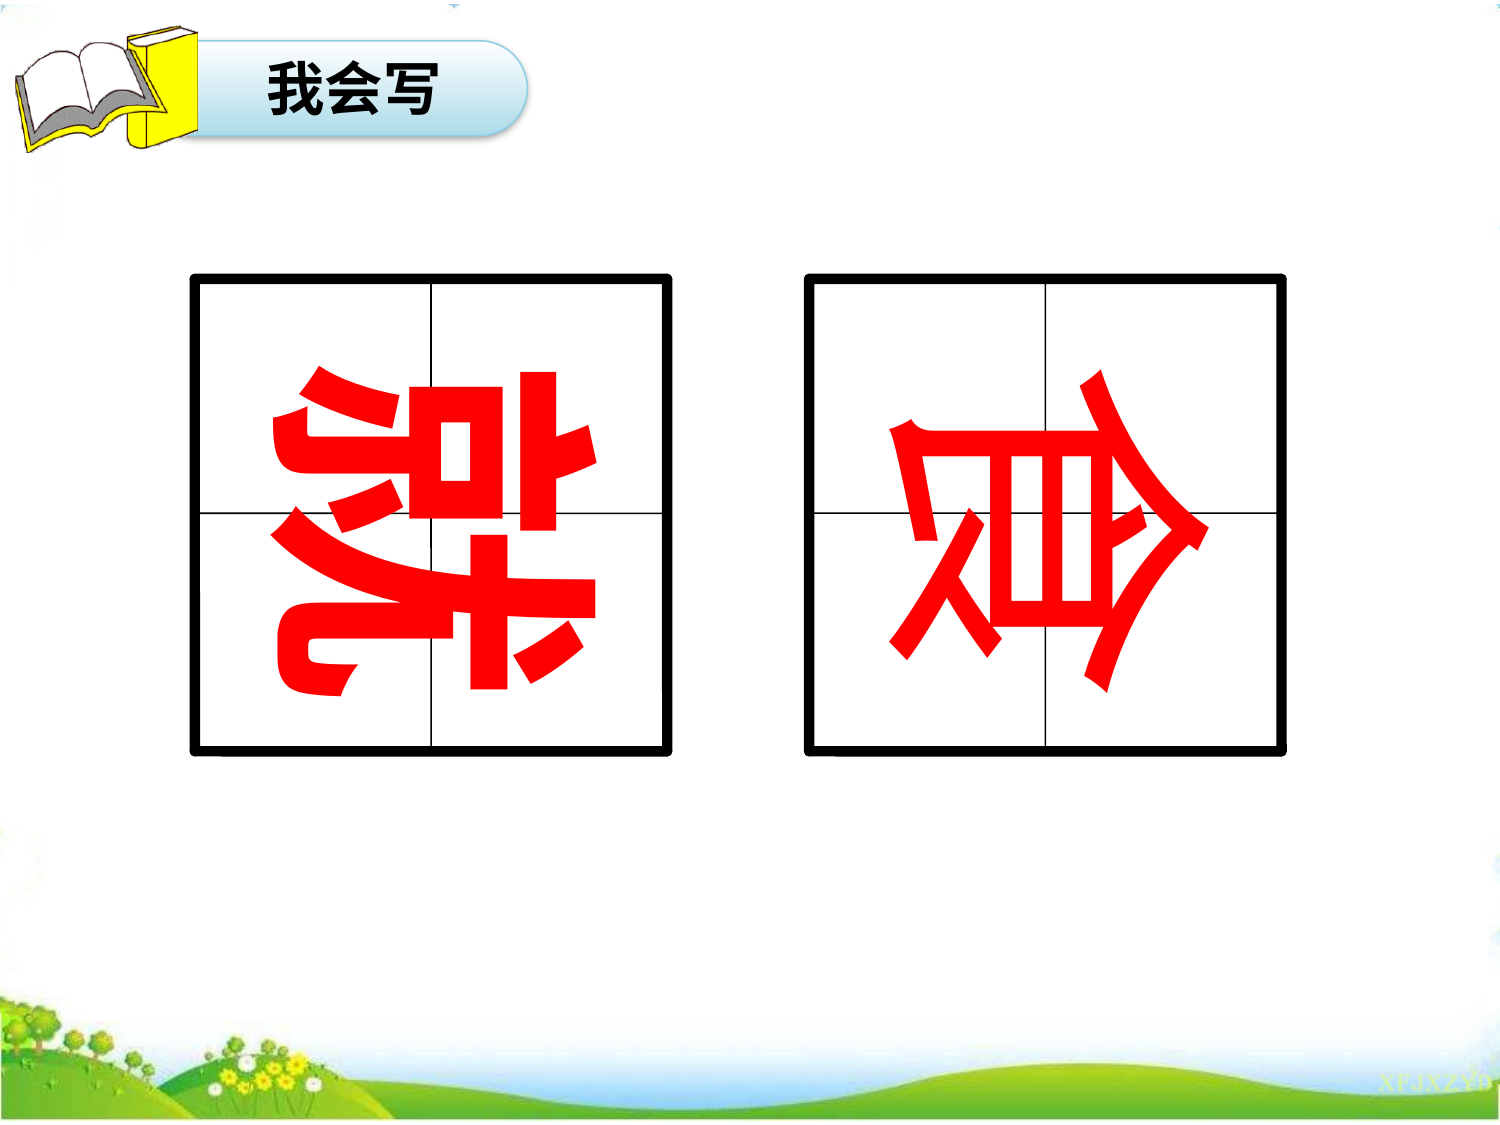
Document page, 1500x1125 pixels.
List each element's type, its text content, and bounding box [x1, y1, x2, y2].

text_box [432, 595, 667, 751]
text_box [0, 11, 528, 153]
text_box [808, 278, 1282, 752]
text_box [195, 514, 431, 751]
text_box [431, 279, 667, 513]
picture [0, 4, 1500, 1121]
text_box 就 [206, 342, 656, 688]
text_box [656, 514, 667, 595]
